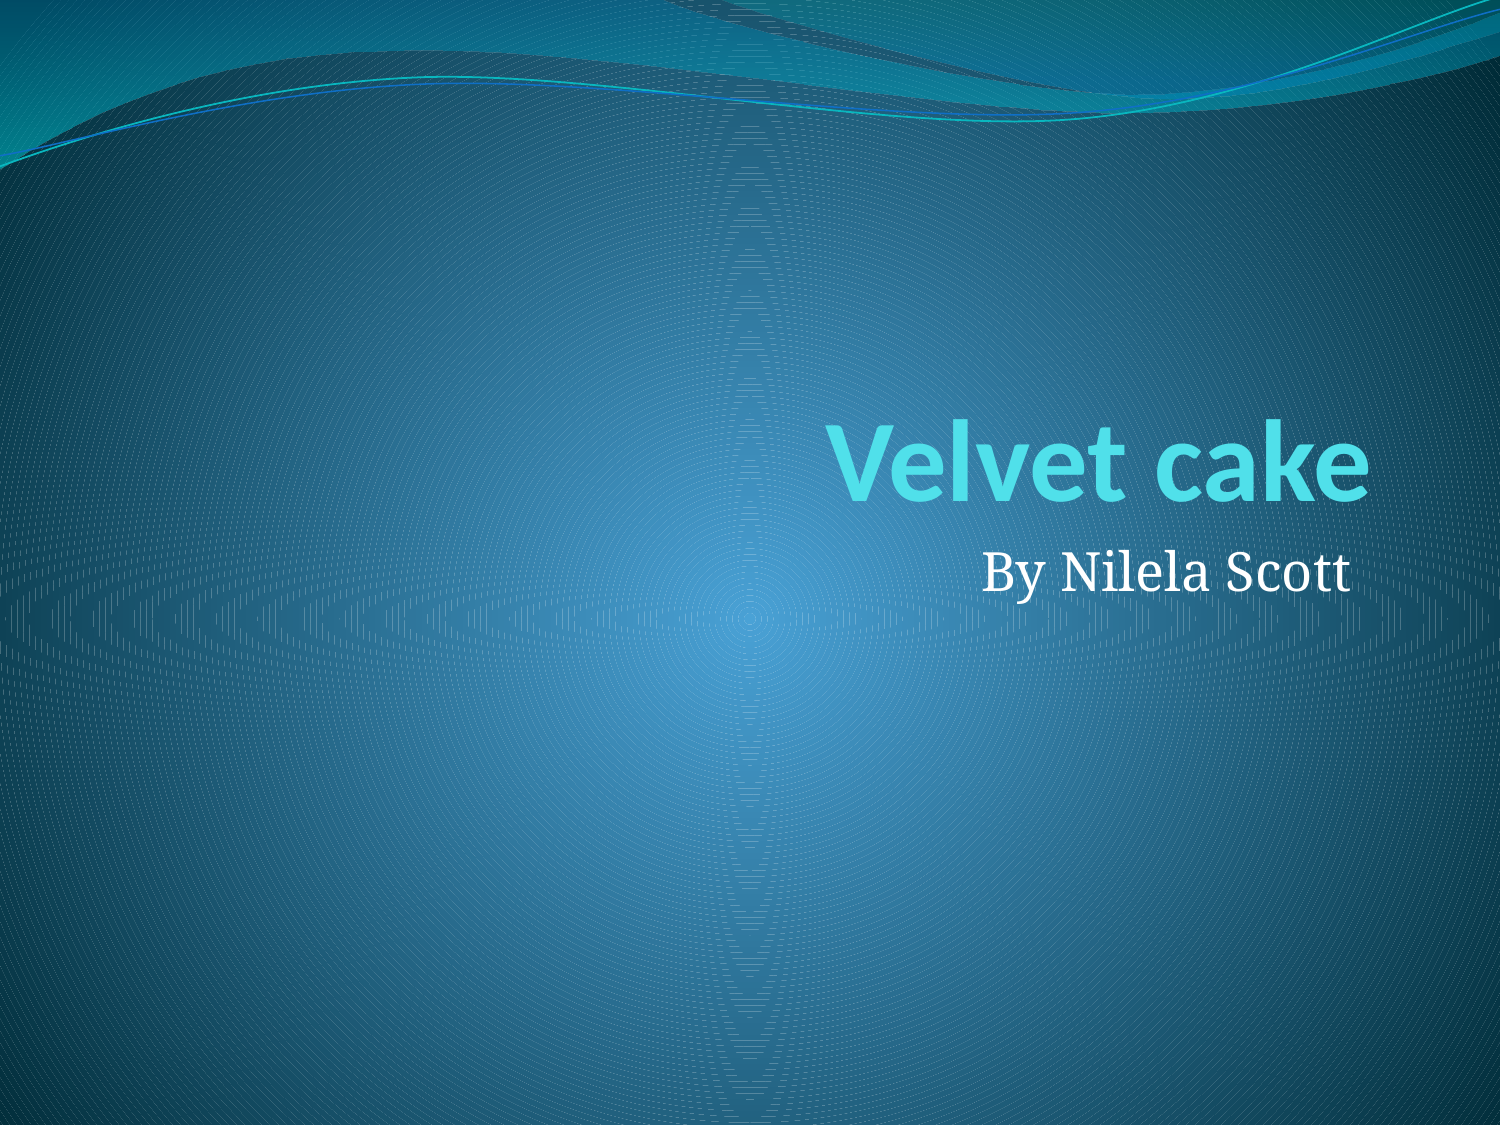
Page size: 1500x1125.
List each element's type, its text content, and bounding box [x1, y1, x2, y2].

subtitle By Nilela Scott [87, 529, 1376, 818]
title Velvet cake [87, 224, 1376, 525]
